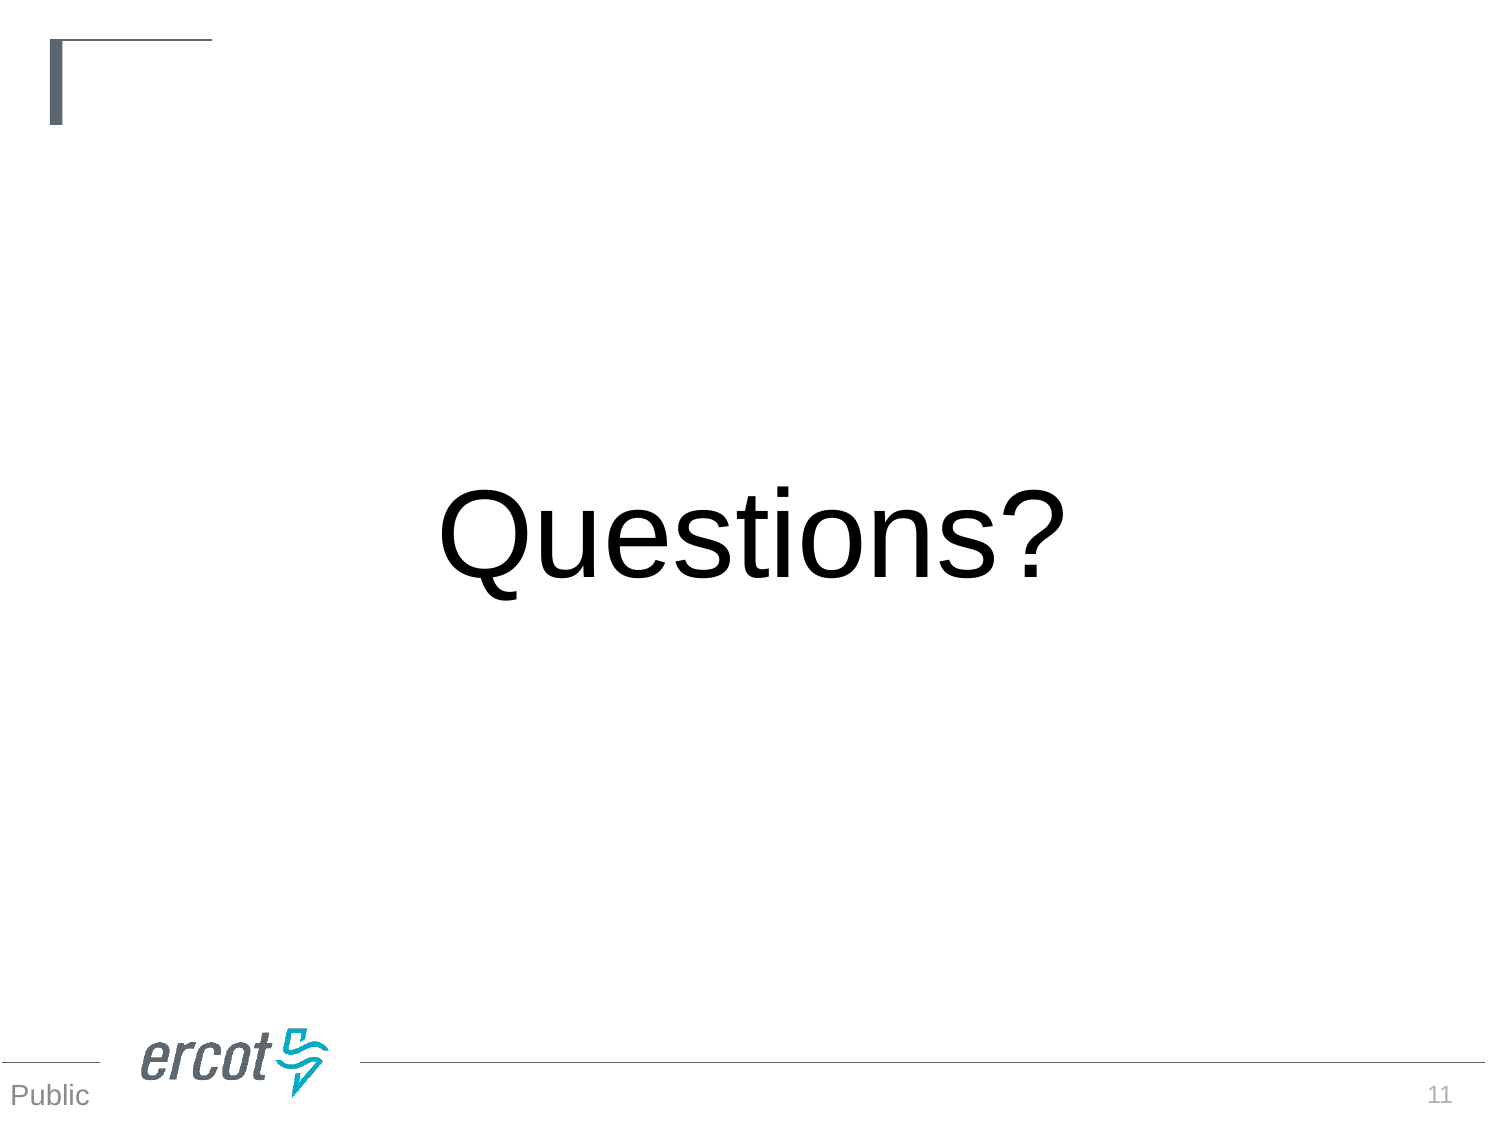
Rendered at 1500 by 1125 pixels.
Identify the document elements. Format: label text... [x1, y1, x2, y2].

picture [137, 1066, 332, 1100]
list Questions? [56, 134, 1457, 1066]
slide_number 11 [1405, 1076, 1475, 1112]
